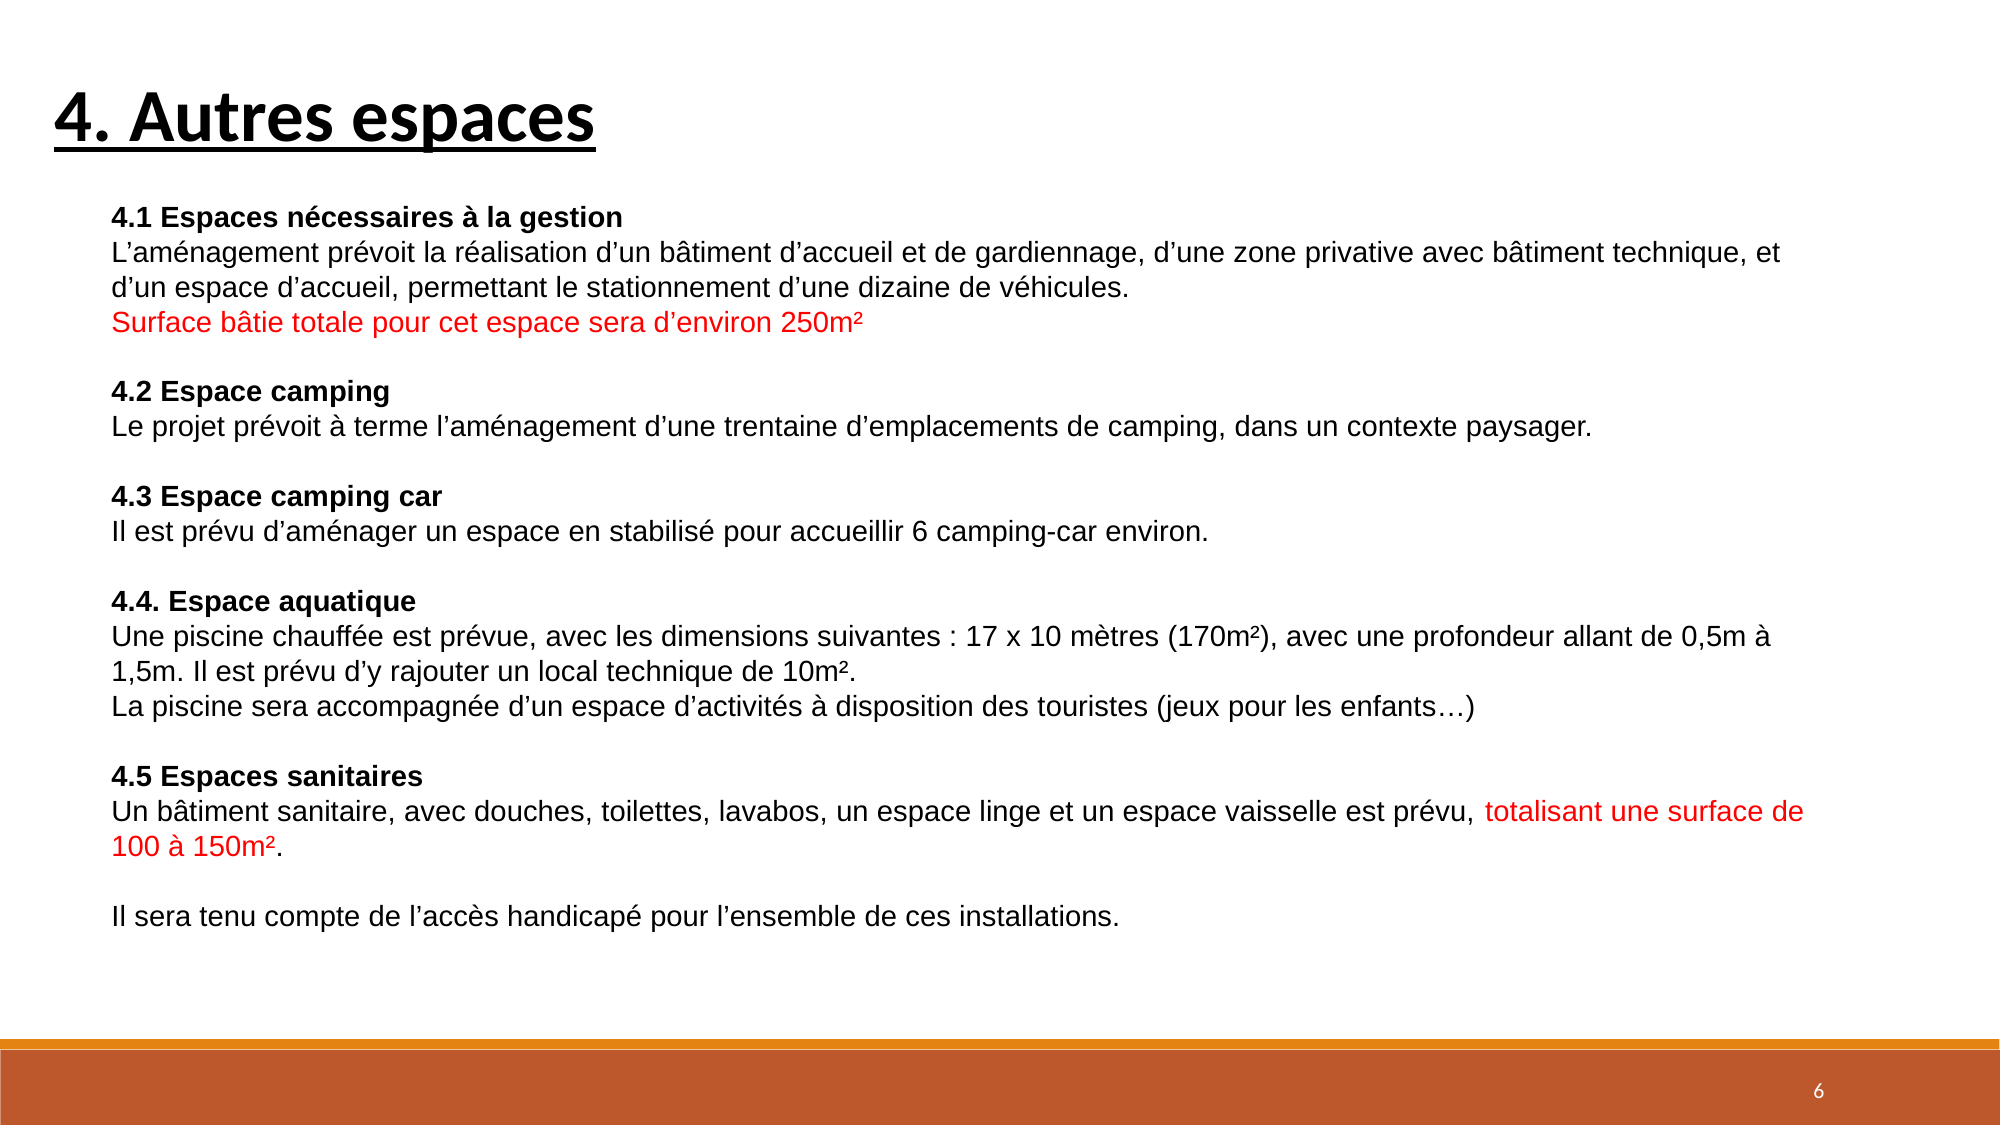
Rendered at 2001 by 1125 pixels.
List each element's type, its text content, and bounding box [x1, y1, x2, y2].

text_box 4.1 Espaces nécessaires à la gestion L’aménagement prévoit la réalisation d’un bâtiment d’accueil et de gardiennage, d’une zone privative avec bâtiment technique, et d’un espace d’accueil, permettant le stationnement d’une dizaine de véhicules. Surface bâtie totale pour cet espace sera d’environ 250m² 4.2 Espace camping Le projet prévoit à terme l’aménagement d’une trentaine d’emplacements de camping, dans un contexte paysager. 4.3 Espace camping car Il est prévu d’aménager un espace en stabilisé pour accueillir 6 camping-car environ. 4.4. Espace aquatique Une piscine chauffée est prévue, avec les dimensions suivantes : 17 x 10 mètres (170m²), avec une profondeur allant de 0,5m à 1,5m. Il est prévu d’y rajouter un local technique de 10m². La piscine sera accompagnée d’un espace d’activités à disposition des touristes (jeux pour les enfants…) 4.5 Espaces sanitaires Un bâtiment sanitaire, avec douches, toilettes, lavabos, un espace linge et un espace vaisselle est prévu, totalisant une surface de 100 à 150m². Il sera tenu compte de l’accès handicapé pour l’ensemble de ces installations. [96, 190, 1847, 940]
slide_number 6 [1624, 1059, 1840, 1120]
text_box 4. Autres espaces [39, 59, 1893, 350]
